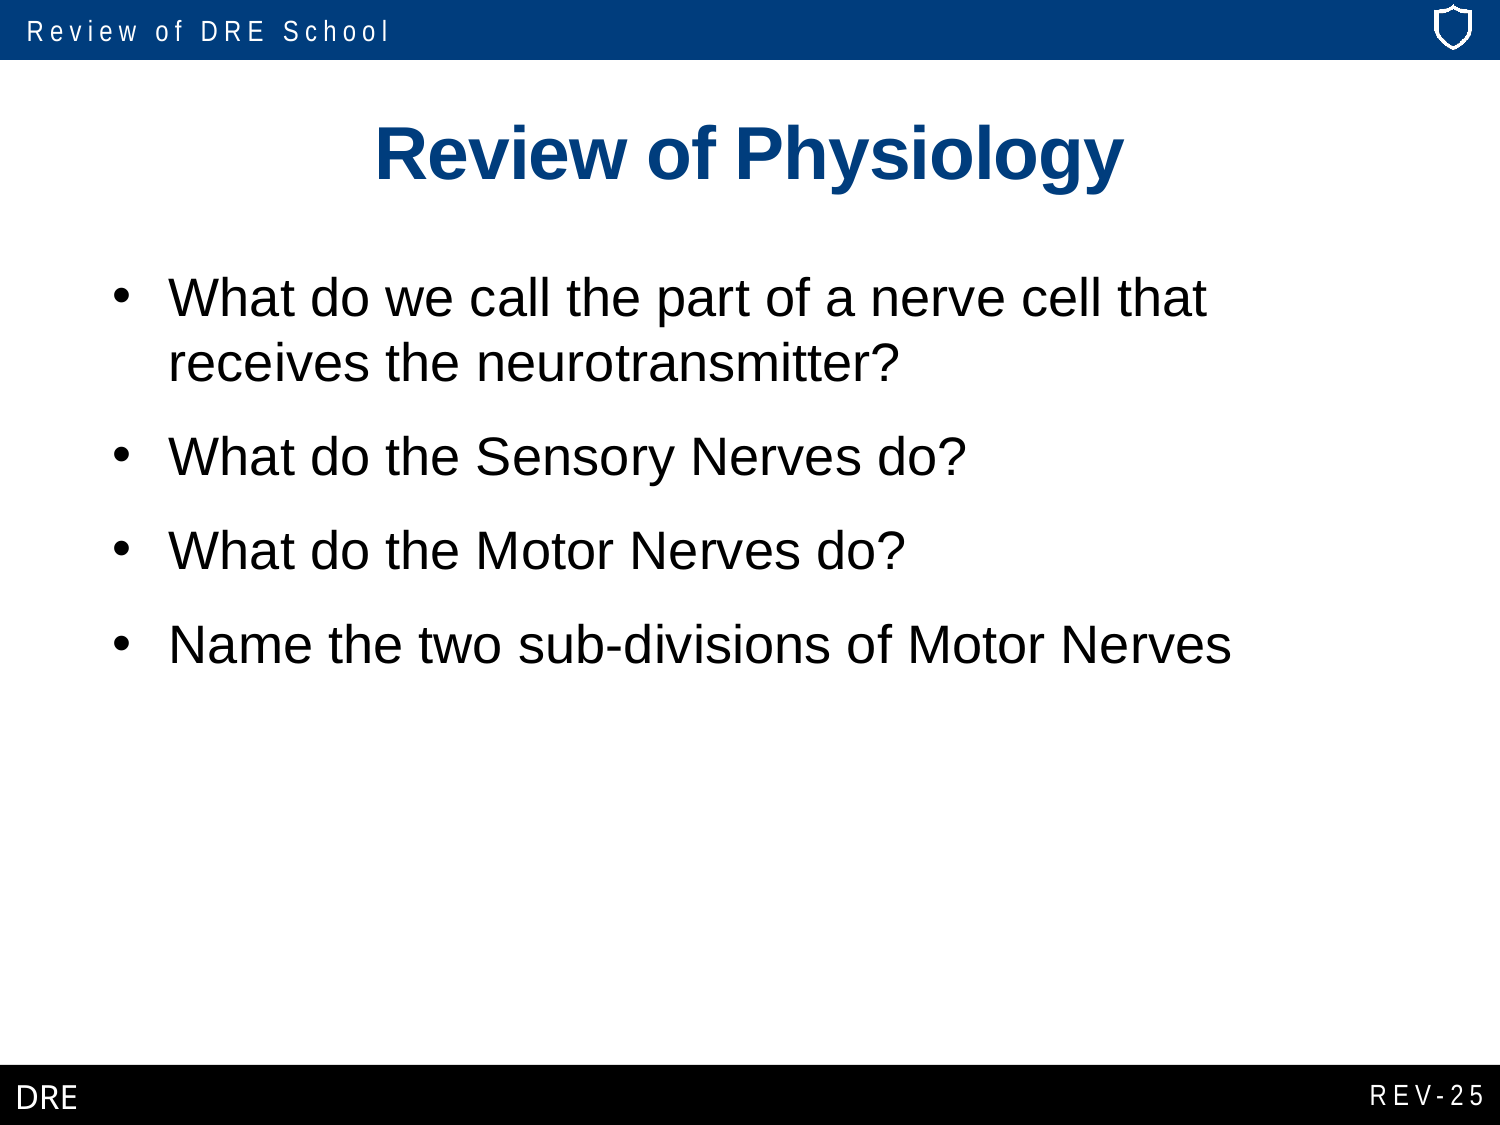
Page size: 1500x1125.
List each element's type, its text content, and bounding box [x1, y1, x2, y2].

picture [1434, 4, 1472, 50]
slide_number REV-25 [1218, 1063, 1499, 1124]
list What do we call the part of a nerve cell that receives the neurotransmitter? What do the Sensory Nerves do? What do the Motor Nerves do? Name the two sub-divisions of Motor Nerves [75, 254, 1425, 1005]
title Review of Physiology [75, 75, 1425, 225]
